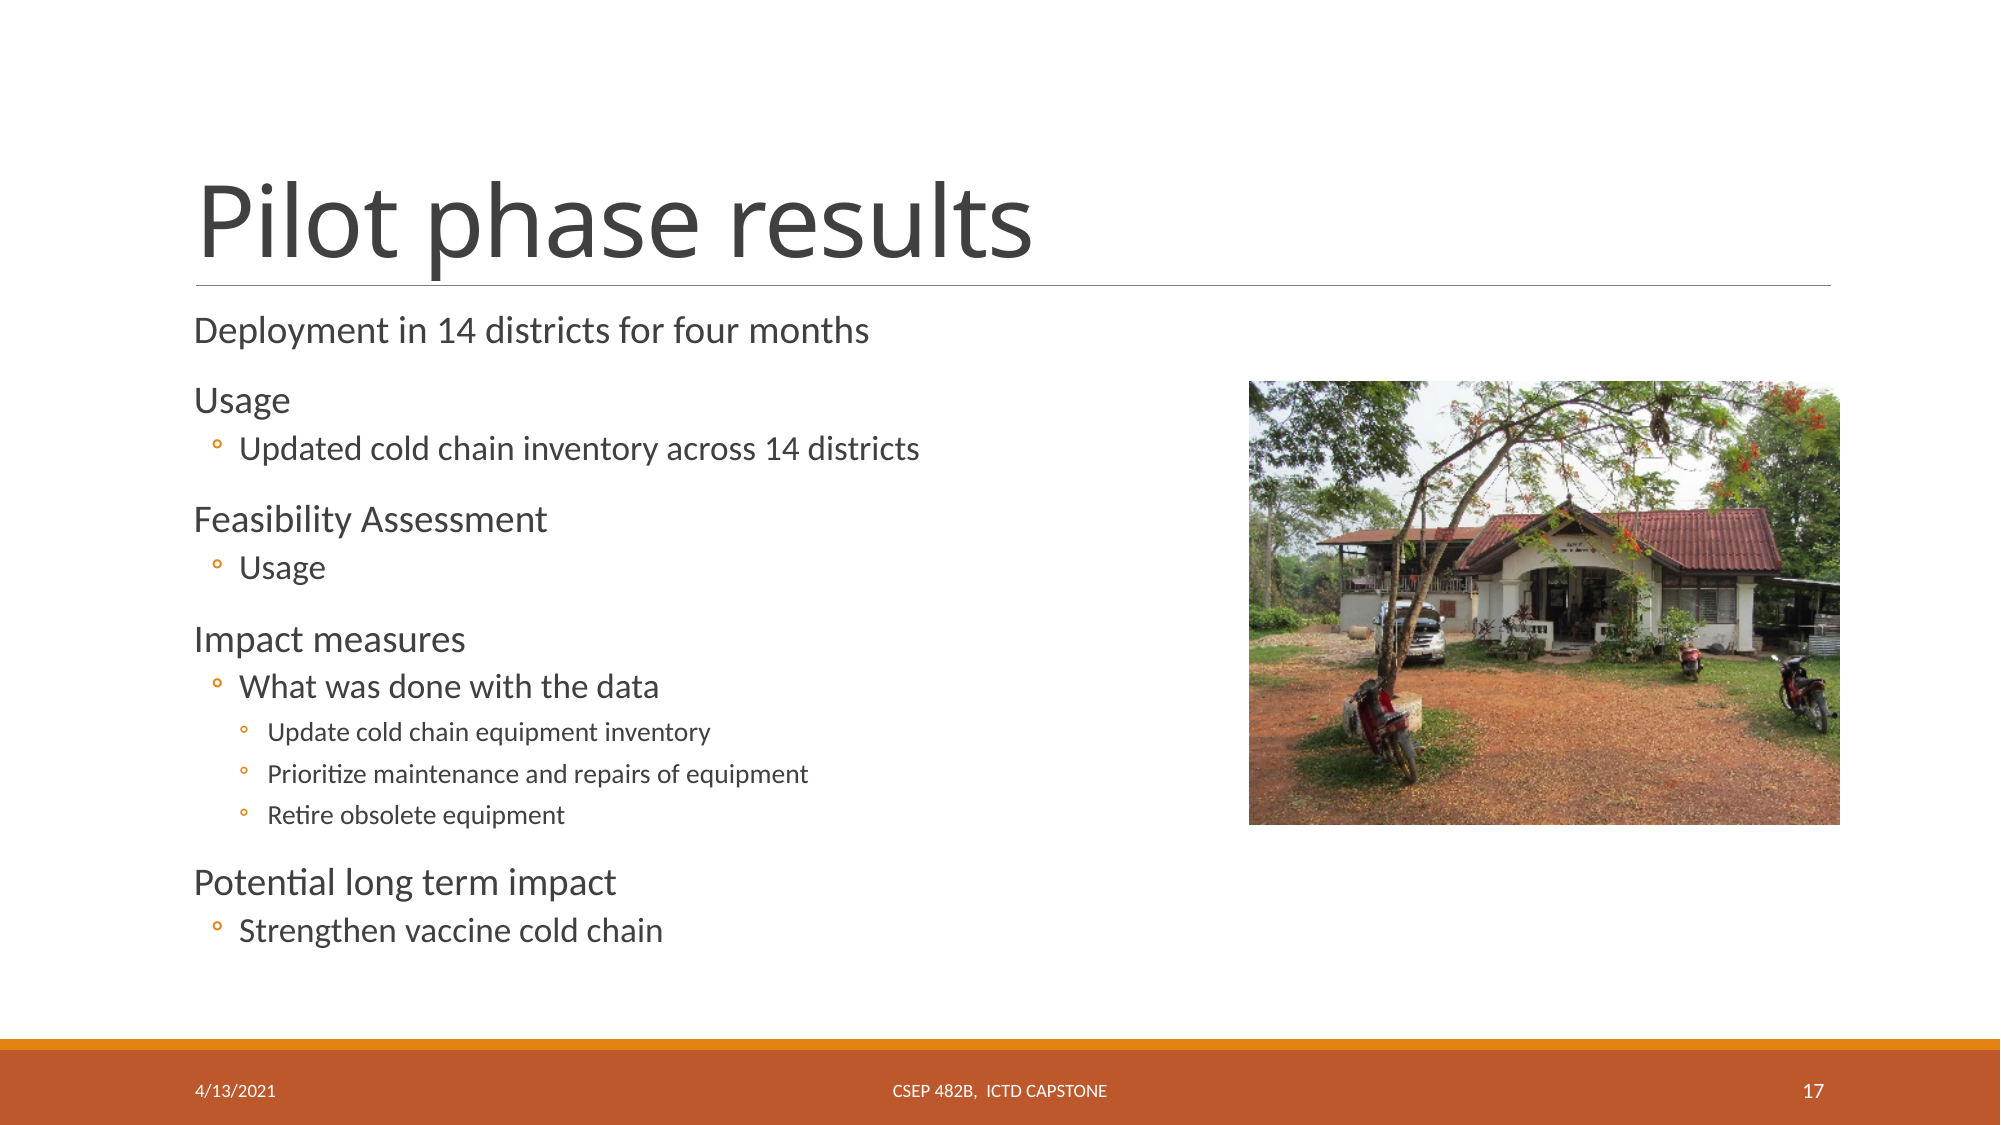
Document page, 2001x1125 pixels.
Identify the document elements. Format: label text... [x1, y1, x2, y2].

slide_number 17 [1624, 1059, 1840, 1120]
title Pilot phase results [180, 47, 1830, 285]
list Deployment in 14 districts for four months Usage Updated cold chain inventory across 14 districts Feasibility Assessment Usage Impact measures What was done with the data Update cold chain equipment inventory Prioritize maintenance and repairs of equipment Retire obsolete equipment Potential long term impact Strengthen vaccine cold chain [180, 302, 1830, 963]
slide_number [180, 1059, 586, 1120]
picture [1248, 381, 1840, 825]
footer CSEP 482B, ICTD Capstone [604, 1059, 1396, 1120]
